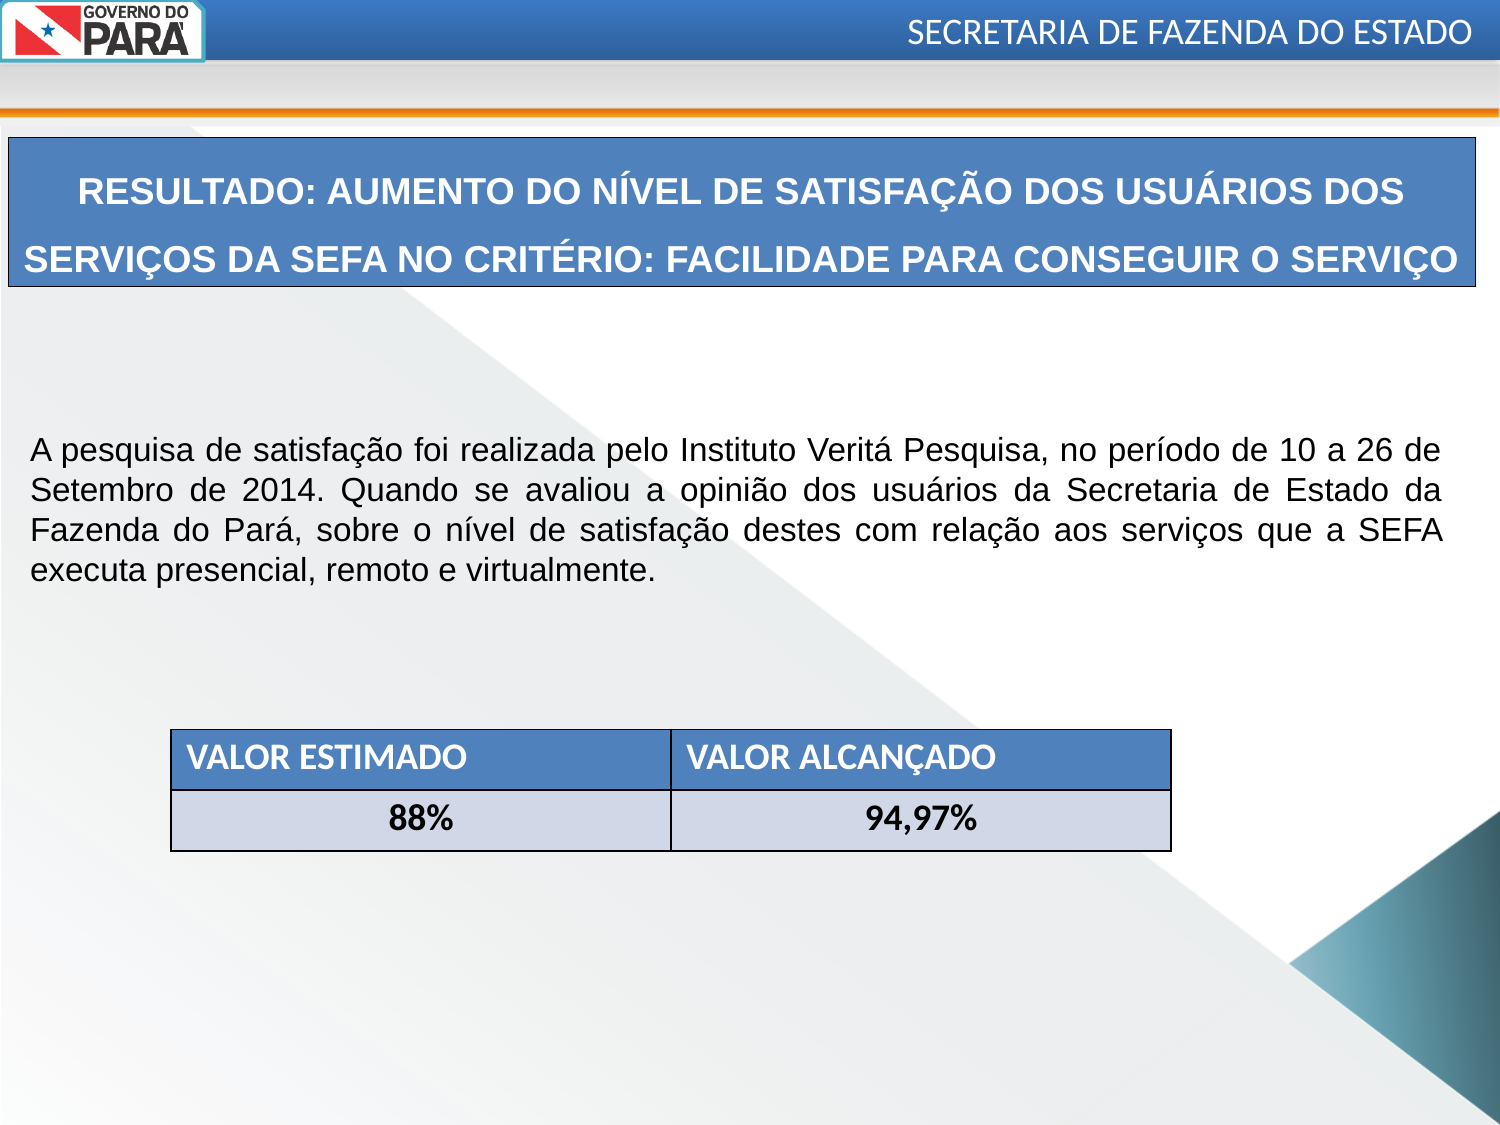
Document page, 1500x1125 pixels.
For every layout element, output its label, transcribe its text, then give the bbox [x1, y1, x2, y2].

table_cell 94,97% [672, 791, 1170, 850]
picture [0, 60, 1500, 1125]
text_box RESULTADO: AUMENTO DO NÍVEL DE SATISFAÇÃO DOS USUÁRIOS DOS SERVIÇOS DA SEFA NO CRITÉRIO: FACILIDADE PARA CONSEGUIR O SERVIÇO [8, 137, 1476, 287]
text_box SECRETARIA DE FAZENDA DO ESTADO [205, 0, 1500, 60]
table_header VALOR ALCANÇADO [672, 730, 1170, 789]
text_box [0, 0, 204, 61]
table_cell 88% [172, 791, 670, 850]
text_box A pesquisa de satisfação foi realizada pelo Instituto Veritá Pesquisa, no período de 10 a 26 de Setembro de 2014. Quando se avaliou a opinião dos usuários da Secretaria de Estado da Fazenda do Pará, sobre o nível de satisfação destes com relação aos serviços que a SEFA executa presencial, remoto e virtualmente. [15, 420, 1459, 596]
table_header VALOR ESTIMADO [172, 730, 670, 789]
